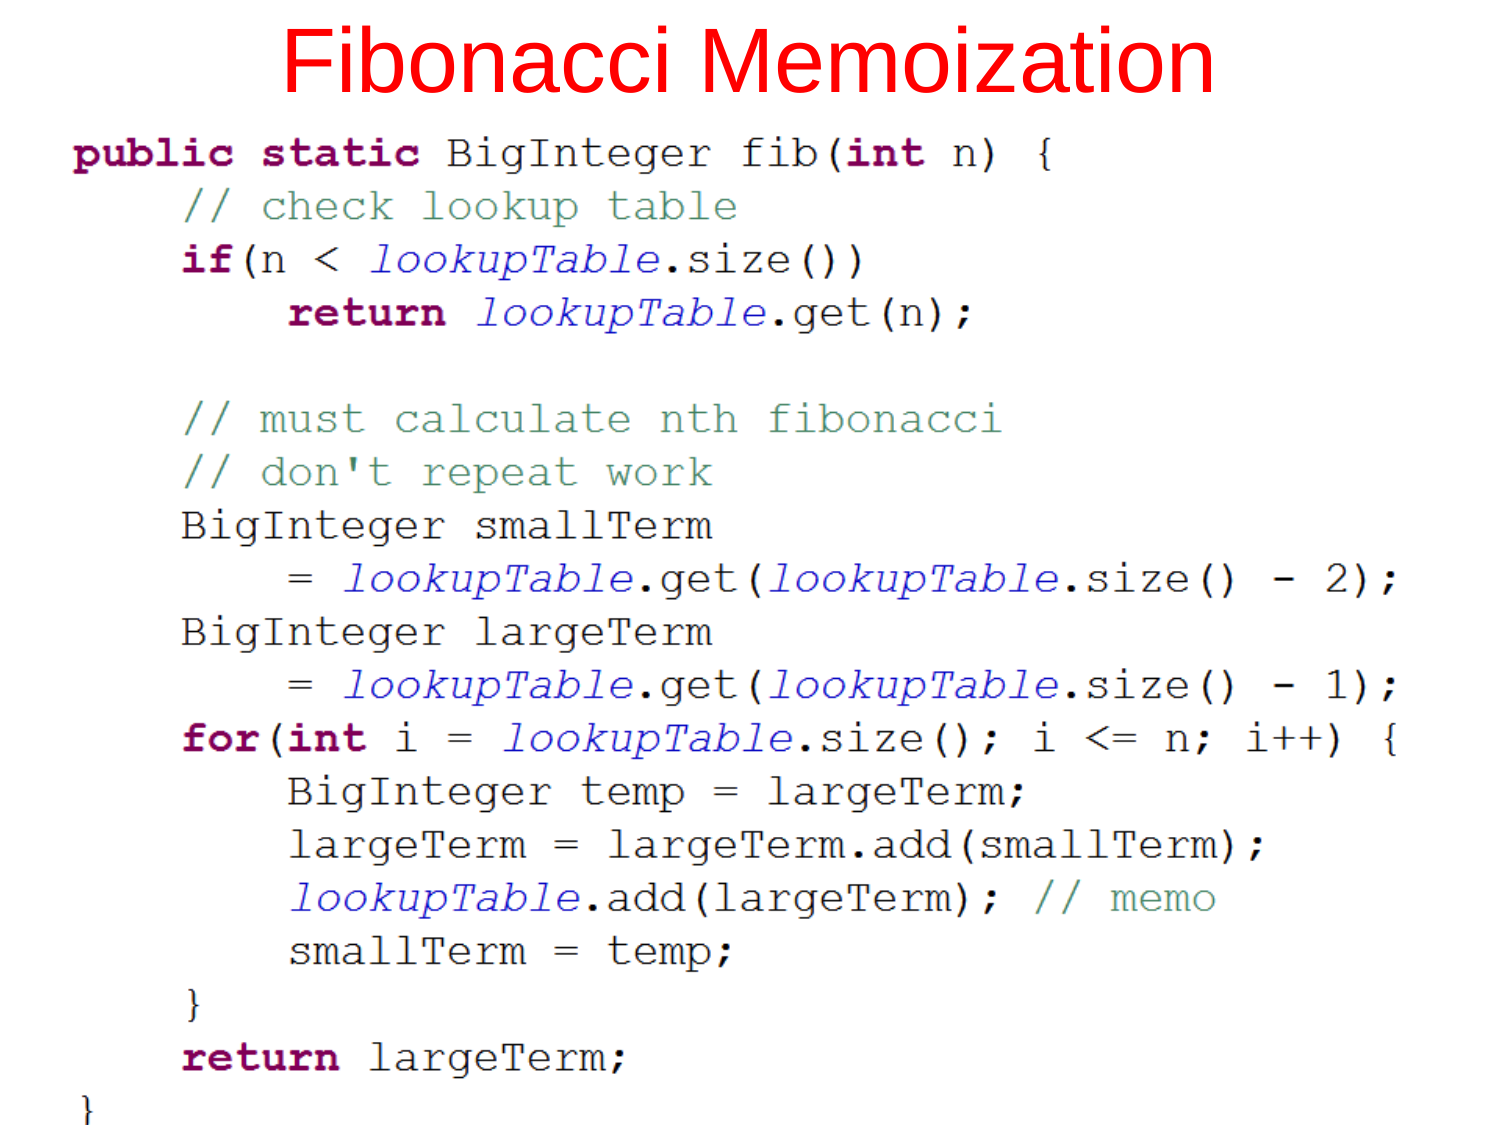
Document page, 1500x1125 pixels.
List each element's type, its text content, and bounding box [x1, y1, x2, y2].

picture [62, 135, 1421, 1125]
title Fibonacci Memoization [112, 0, 1388, 134]
